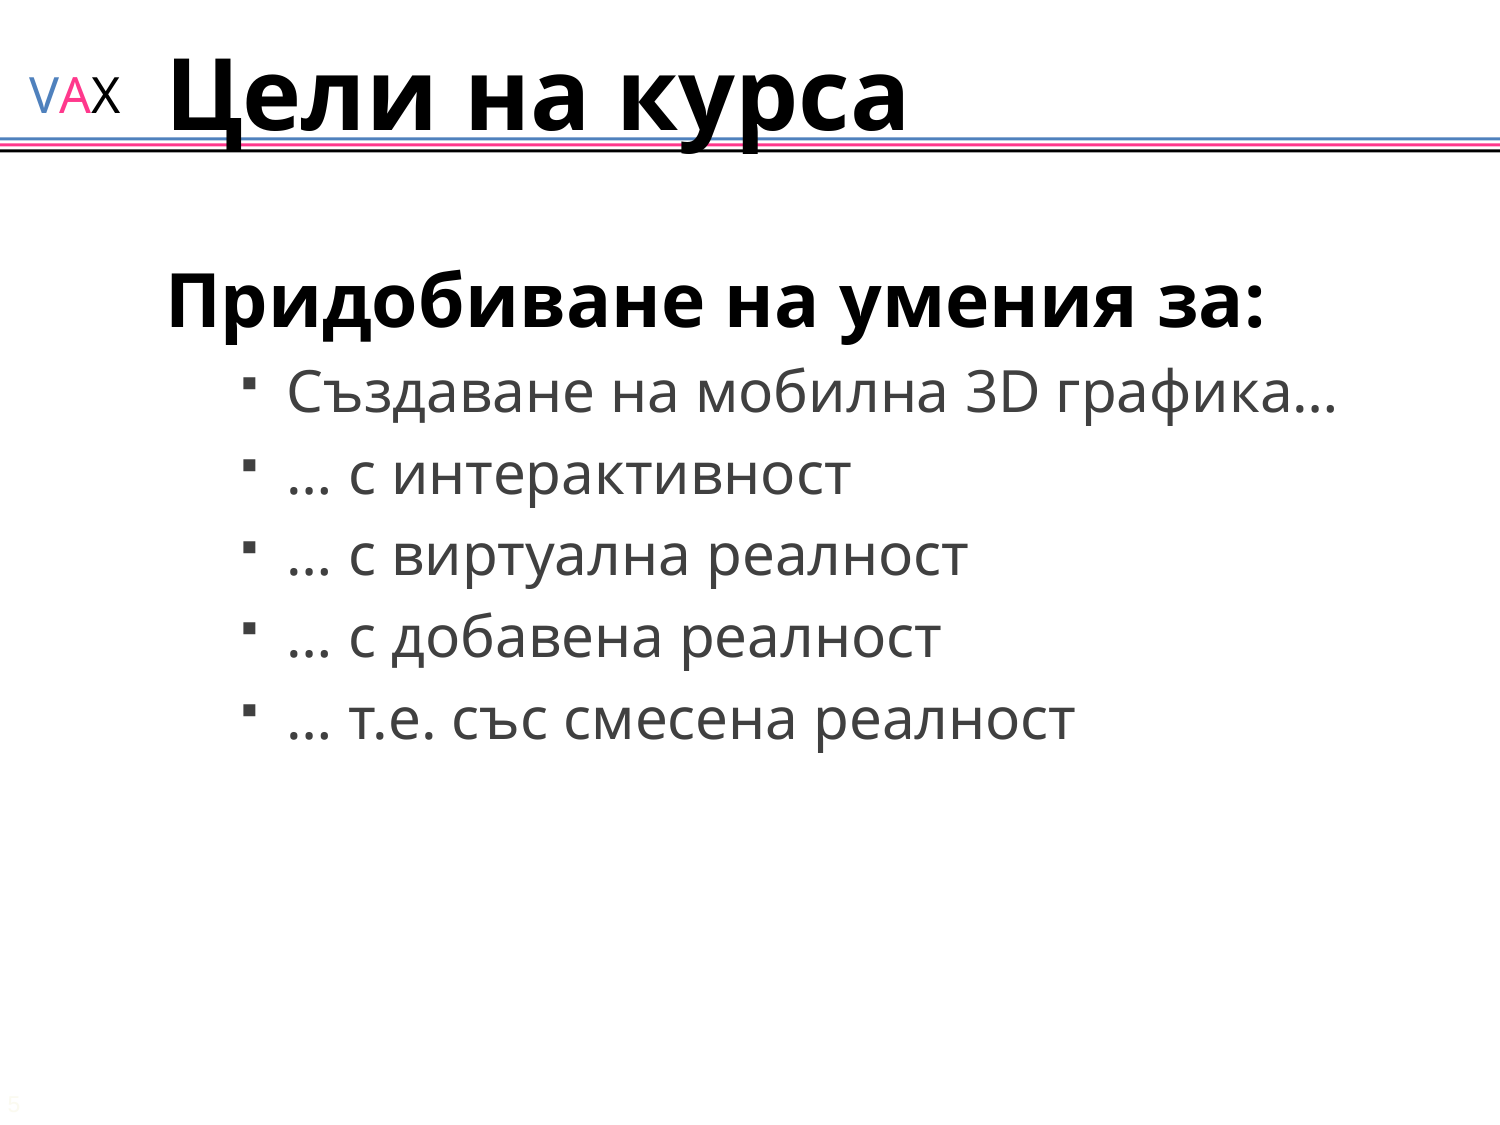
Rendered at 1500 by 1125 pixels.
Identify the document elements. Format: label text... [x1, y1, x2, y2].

title Цели на курса [0, 37, 1500, 144]
list Придобиване на умения за: Създаване на мобилна 3D графика… … с интерактивност … с виртуална реалност … с добавена реалност … т.е. със смесена реалност [150, 200, 1488, 1113]
